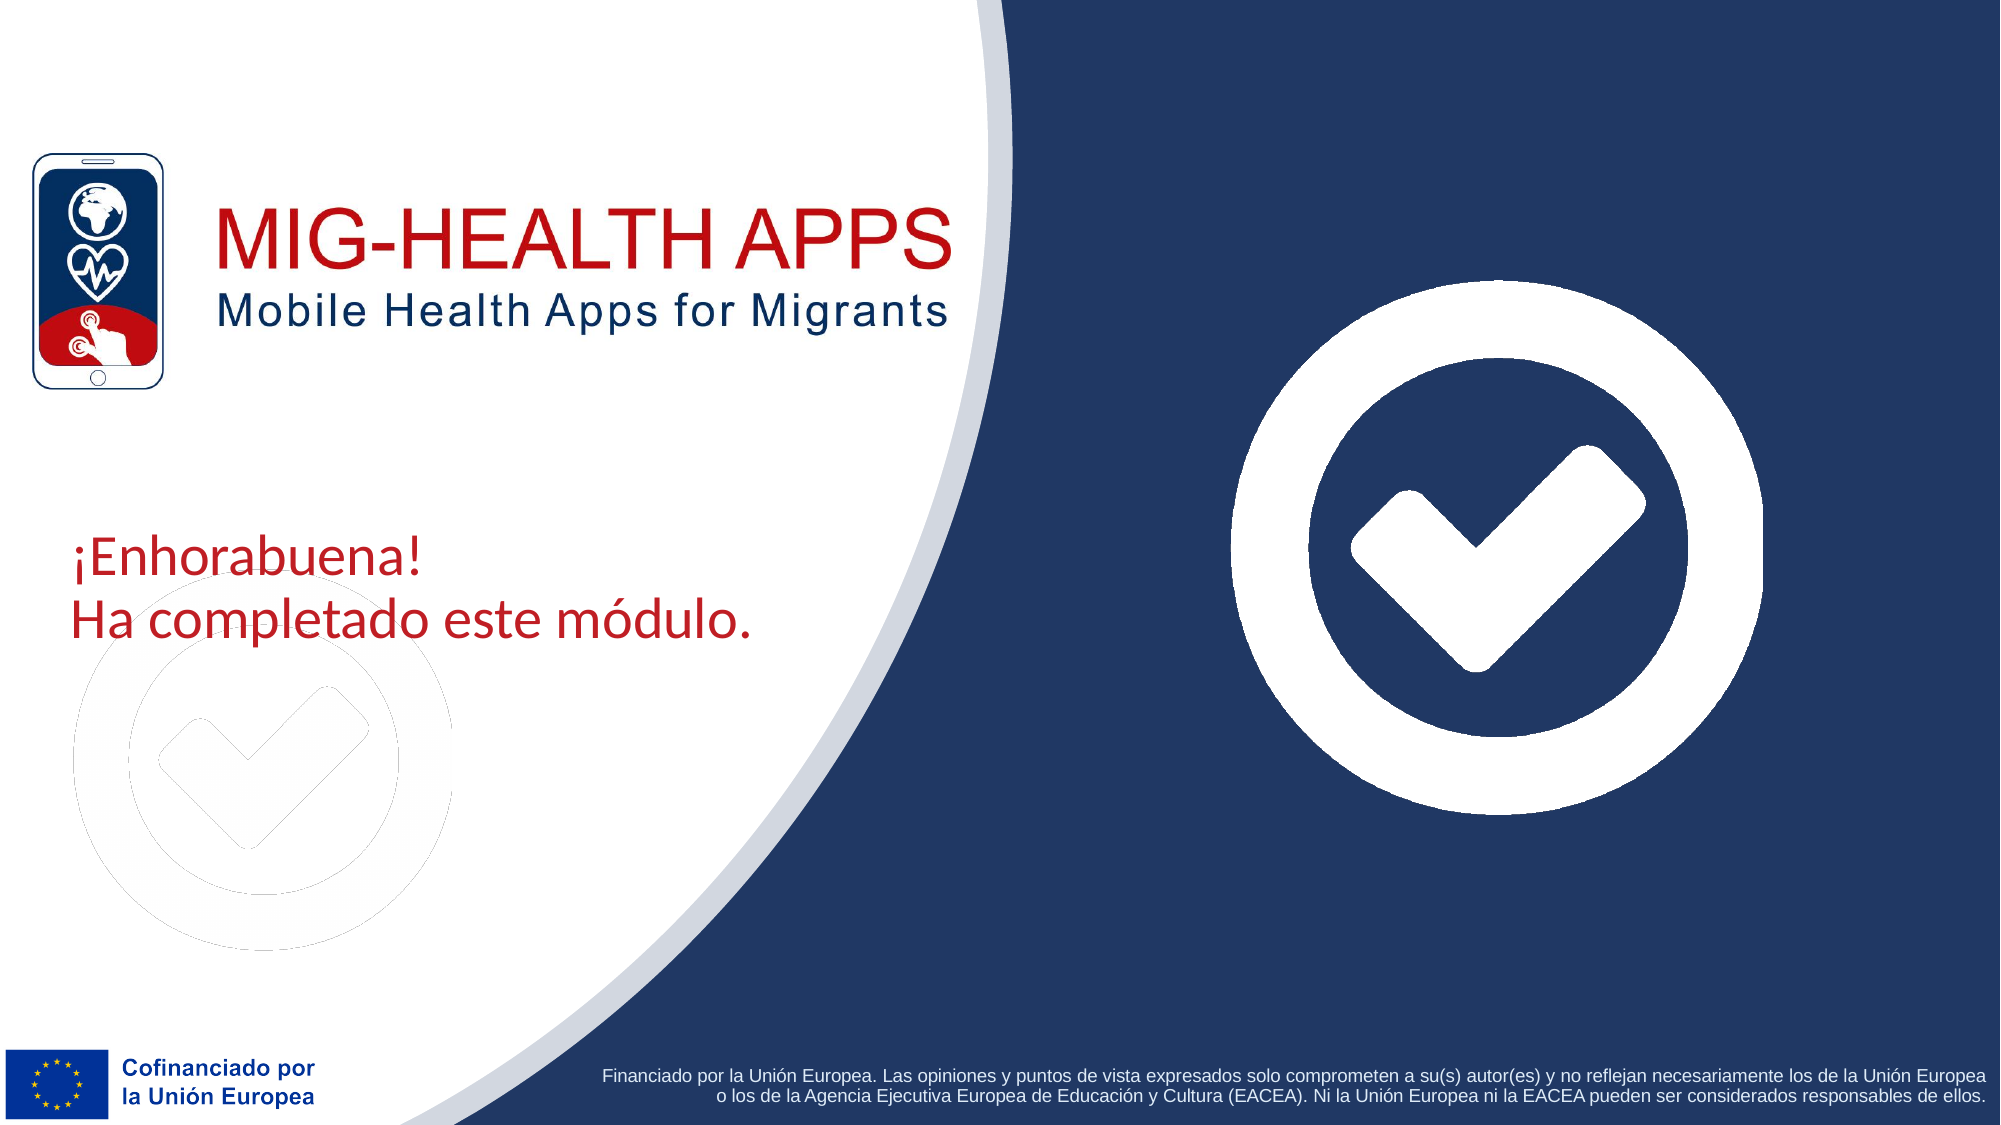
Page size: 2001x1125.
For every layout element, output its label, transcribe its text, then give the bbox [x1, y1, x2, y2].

picture [0, 1044, 331, 1125]
text_box Financiado por la Unión Europea. Las opiniones y puntos de vista expresados solo comprometen a su(s) autor(es) y no reflejan necesariamente los de la Unión Europea o los de la Agencia Ejecutiva Europea de Educación y Cultura (EACEA). Ni la Unión Europea ni la EACEA pueden ser considerados responsables de ellos. [579, 1050, 2000, 1124]
picture [70, 569, 452, 951]
text_box ¡Enhorabuena! Ha completado este módulo. [55, 479, 882, 697]
picture [32, 152, 952, 390]
text_box [882, 0, 1013, 683]
text_box [402, 697, 874, 1125]
text_box [0, 0, 989, 1125]
picture [1226, 279, 1763, 816]
